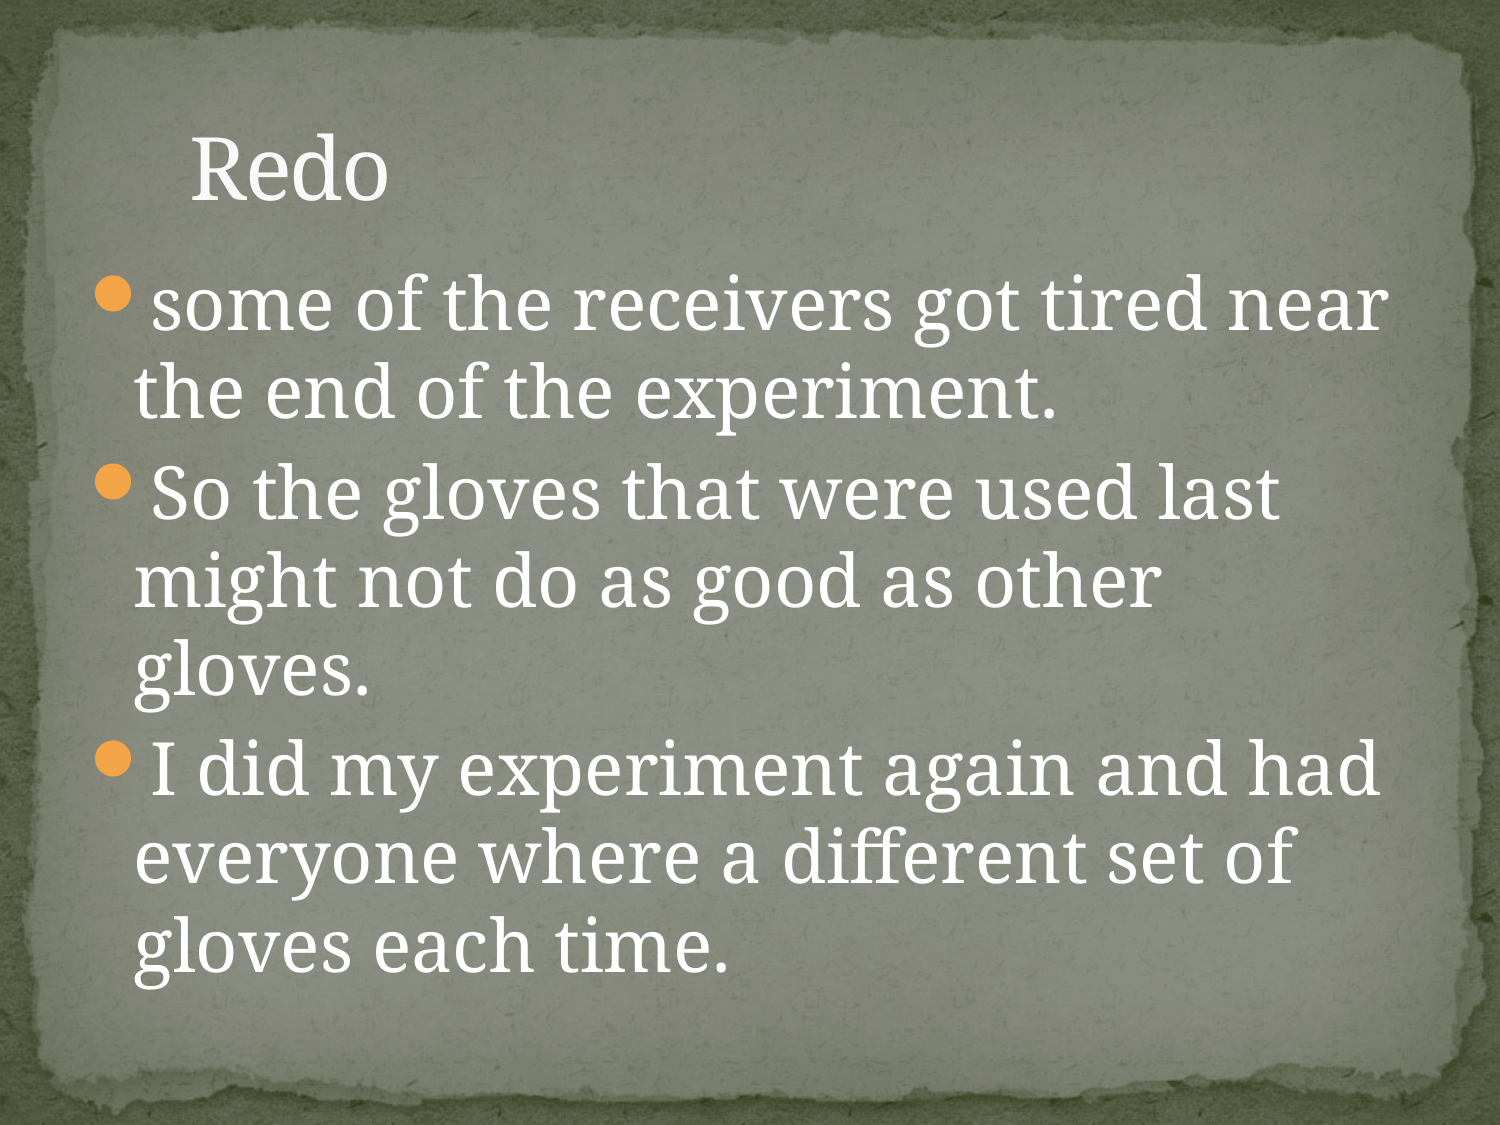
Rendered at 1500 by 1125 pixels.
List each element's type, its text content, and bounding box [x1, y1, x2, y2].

list some of the receivers got tired near the end of the experiment. So the gloves that were used last might not do as good as other gloves. I did my experiment again and had everyone where a different set of gloves each time. [75, 249, 1425, 1000]
title Redo [174, 24, 1425, 225]
